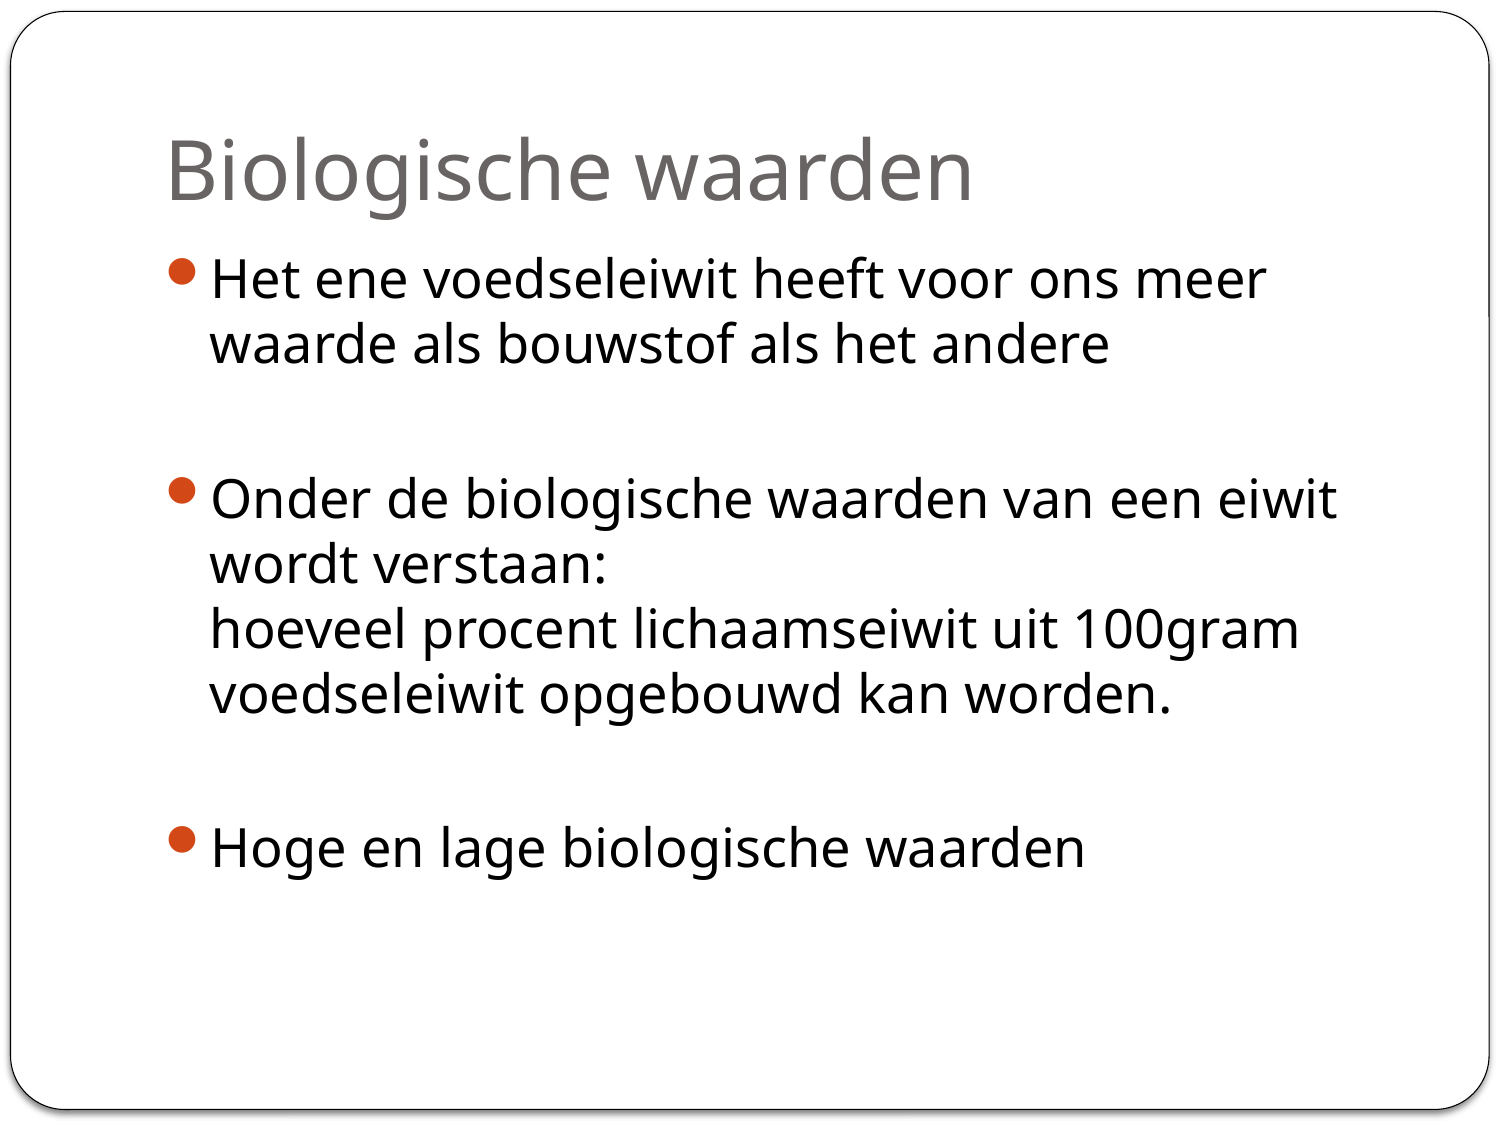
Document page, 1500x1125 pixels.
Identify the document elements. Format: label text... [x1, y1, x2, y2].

list Het ene voedseleiwit heeft voor ons meer waarde als bouwstof als het andere Onder de biologische waarden van een eiwit wordt verstaan: hoeveel procent lichaamseiwit uit 100gram voedseleiwit opgebouwd kan worden. Hoge en lage biologische waarden [150, 237, 1425, 988]
title Biologische waarden [150, 45, 1425, 233]
